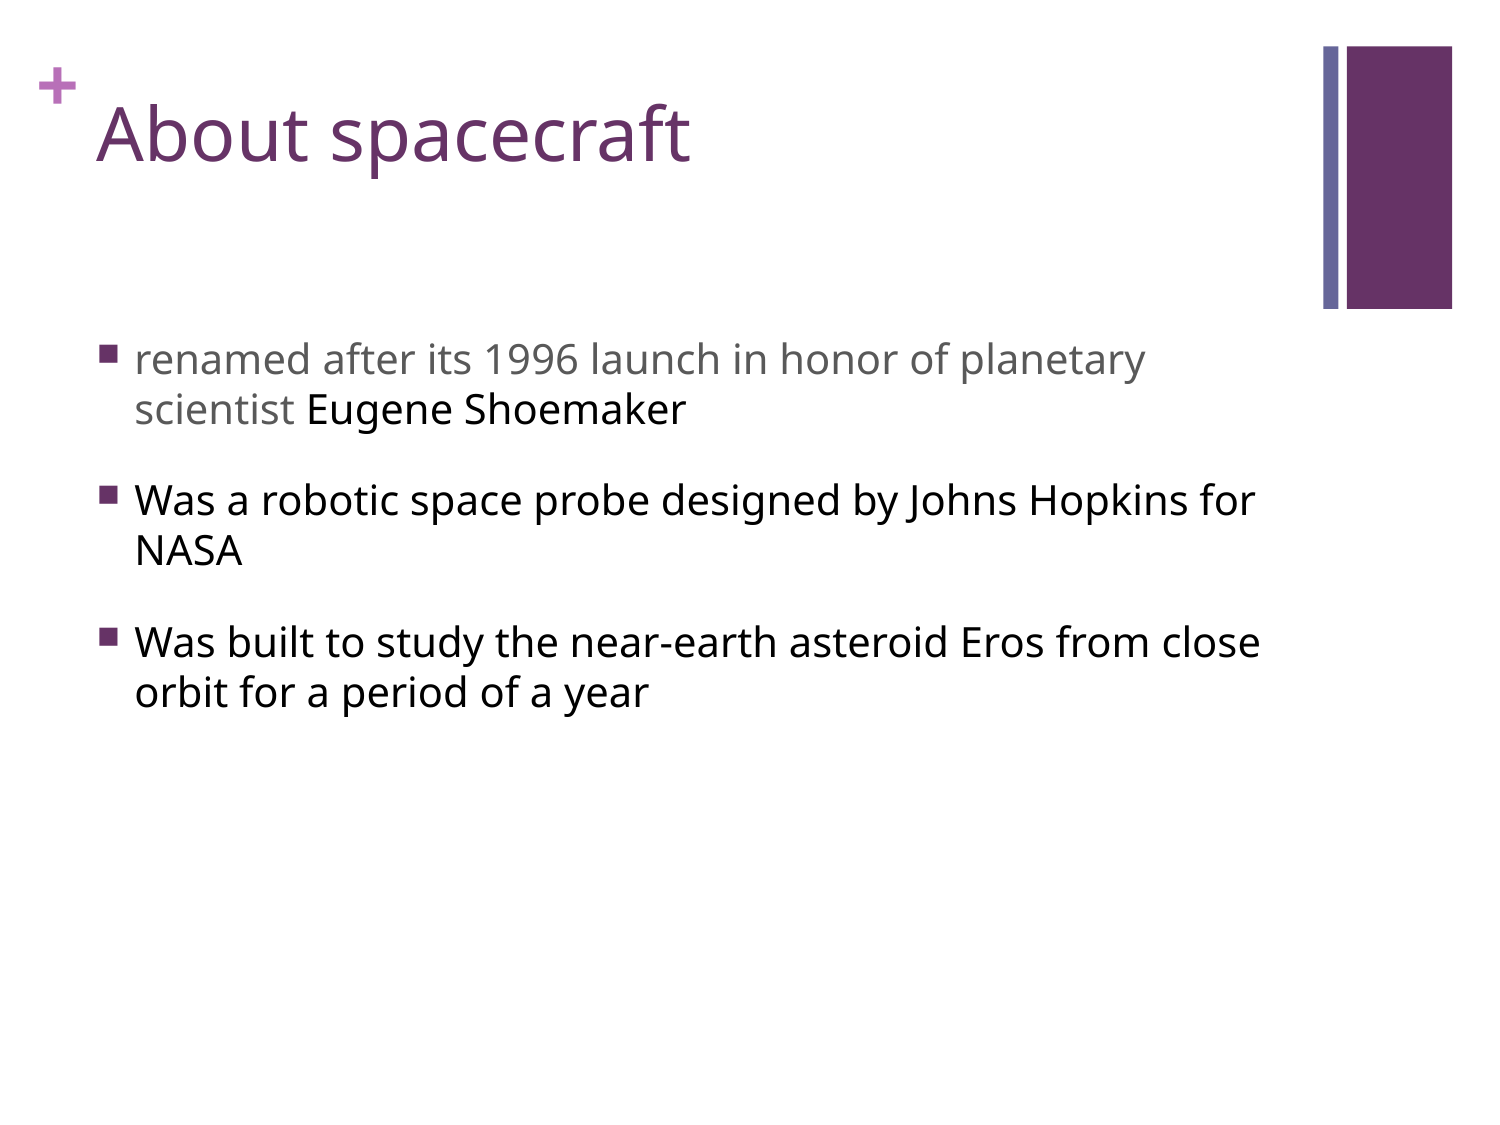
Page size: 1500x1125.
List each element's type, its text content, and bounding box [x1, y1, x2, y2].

title About spacecraft [81, 79, 1322, 263]
list renamed after its 1996 launch in honor of planetary scientist Eugene Shoemaker Was a robotic space probe designed by Johns Hopkins for NASA Was built to study the near-earth asteroid Eros from close orbit for a period of a year [81, 324, 1322, 1005]
